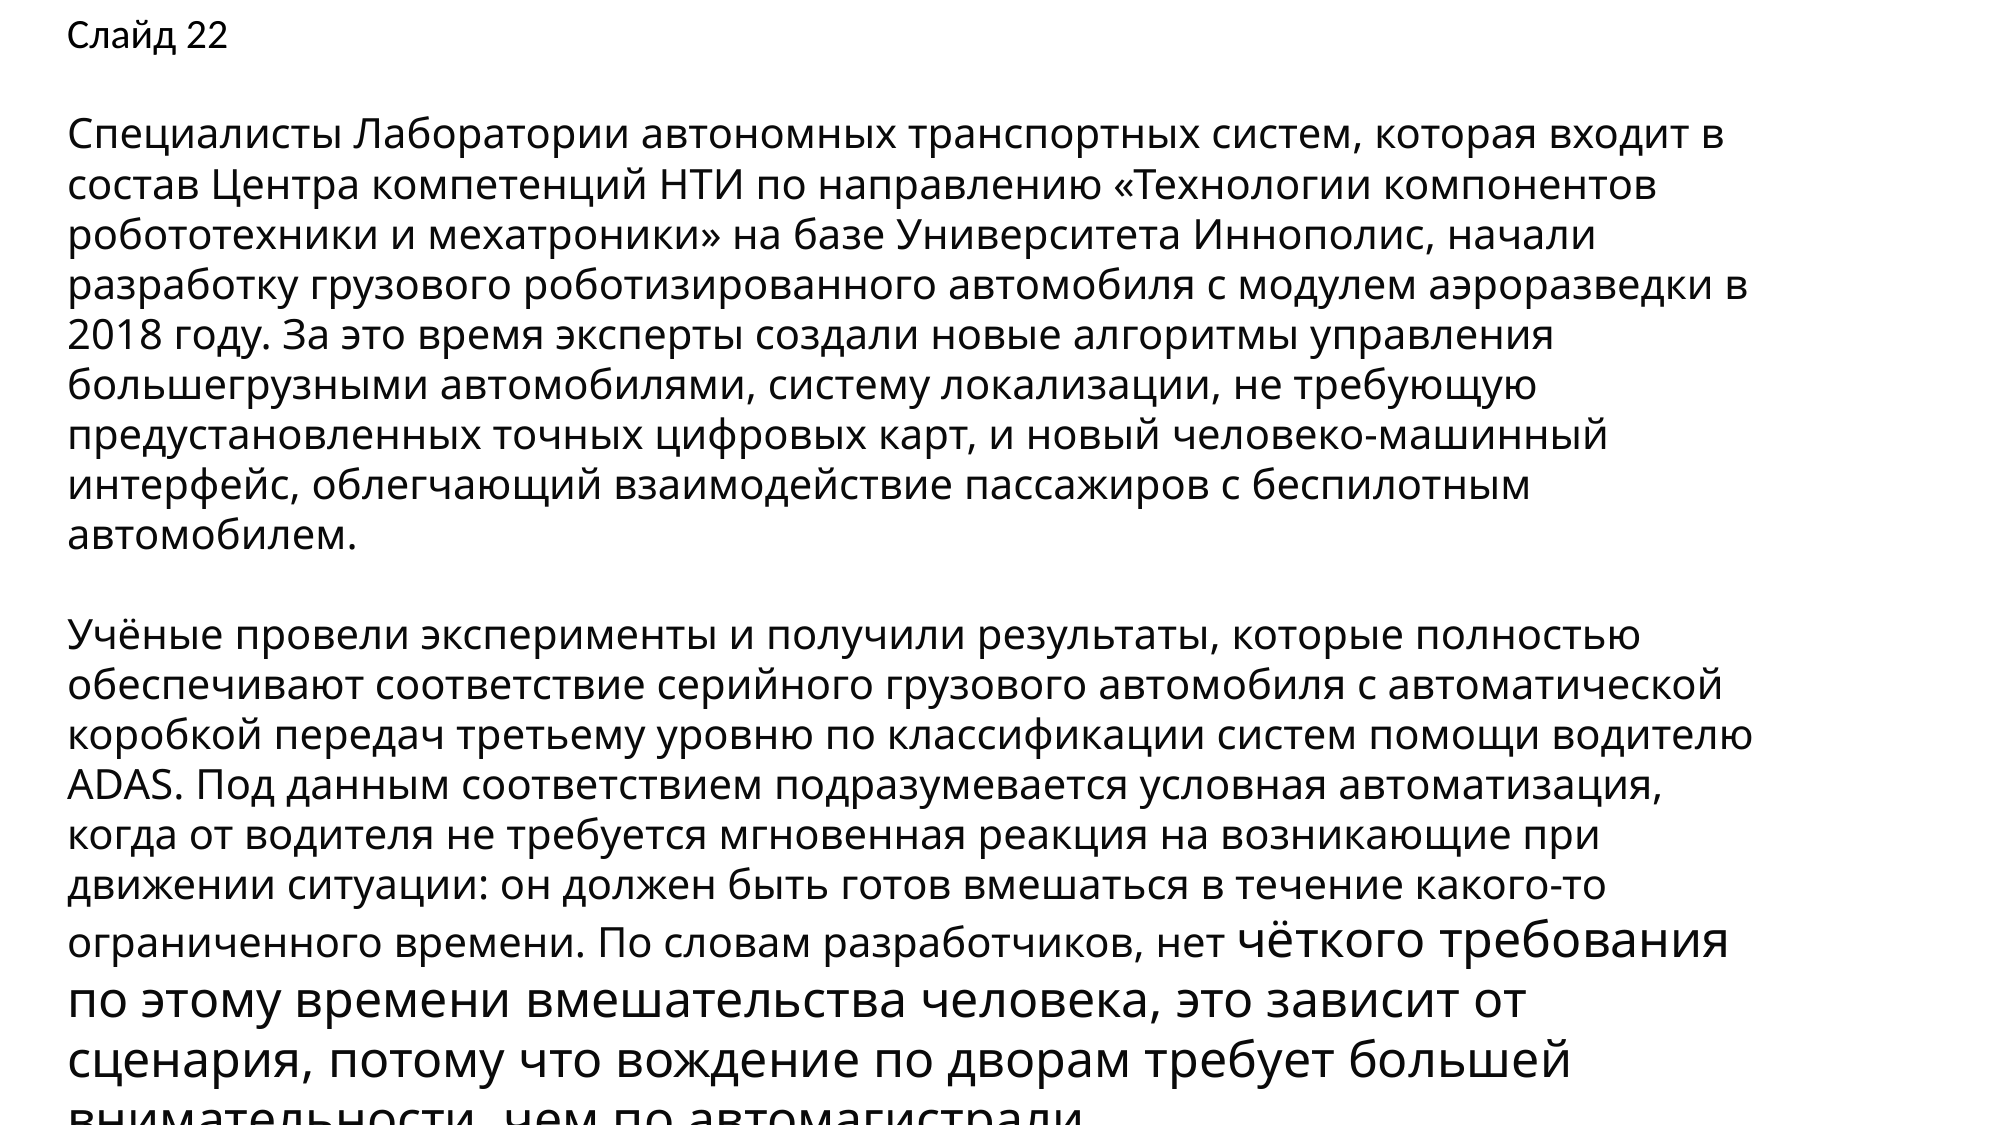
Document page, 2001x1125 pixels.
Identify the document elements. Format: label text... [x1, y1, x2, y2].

text_box Слайд 22 Специалисты Лаборатории автономных транспортных систем, которая входит в состав Центра компетенций НТИ по направлению «Технологии компонентов робототехники и мехатроники» на базе Университета Иннополис, начали разработку грузового роботизированного автомобиля с модулем аэроразведки в 2018 году. За это время эксперты создали новые алгоритмы управления большегрузными автомобилями, систему локализации, не требующую предустановленных точных цифровых карт, и новый человеко-машинный интерфейс, облегчающий взаимодействие пассажиров с беспилотным автомобилем. Учёные провели эксперименты и получили результаты, которые полностью обеспечивают соответствие серийного грузового автомобиля с автоматической коробкой передач третьему уровню по классификации систем помощи водителю ADAS. Под данным соответствием подразумевается условная автоматизация, когда от водителя не требуется мгновенная реакция на возникающие при движении ситуации: он должен быть готов вмешаться в течение какого-то ограниченного времени. По словам разработчиков, нет чёткого требования по этому времени вмешательства человека, это зависит от сценария, потому что вождение по дворам требует большей внимательности, чем по автомагистрали. [52, 0, 1800, 1125]
